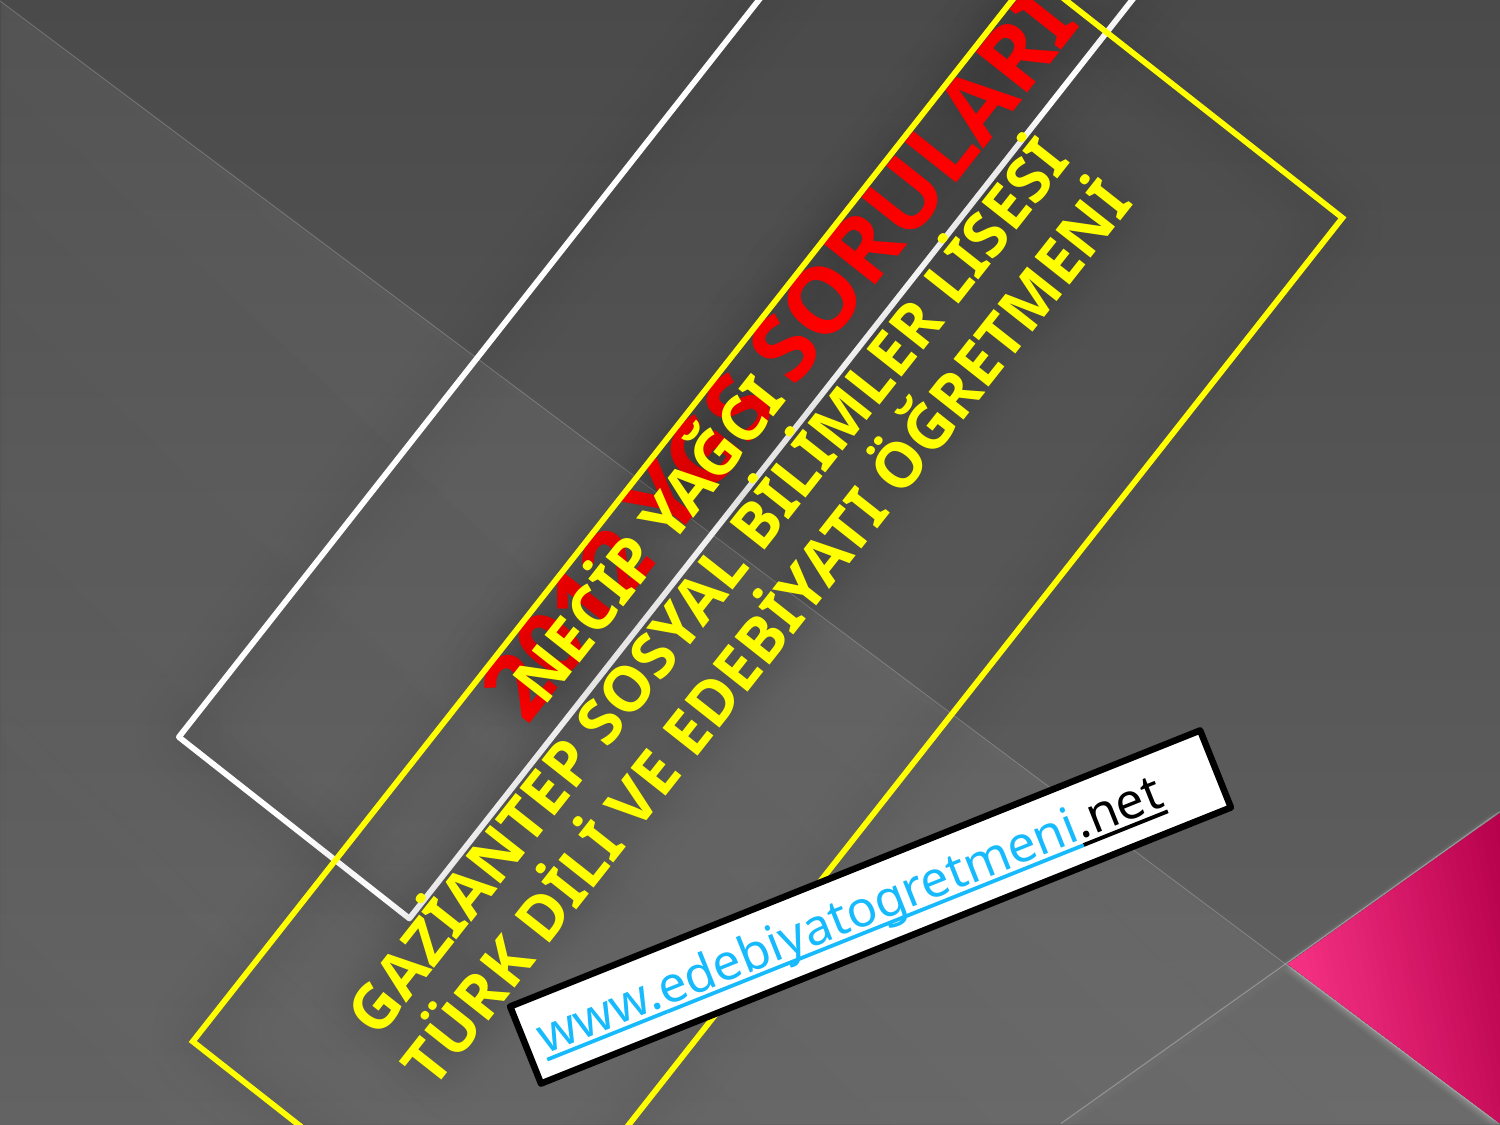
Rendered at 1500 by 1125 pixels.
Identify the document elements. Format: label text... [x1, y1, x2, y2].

text_box www.edebiyatogretmeni.net [507, 727, 1234, 1087]
subtitle NECİP YAĞCI GAZİANTEP SOSYAL BİLİMLER LİSESİ TÜRK DİLİ VE EDEBİYATI ÖĞRETMENİ [191, 0, 1344, 1125]
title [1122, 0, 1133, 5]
title 2012 YGS SORULARI [178, 0, 966, 838]
